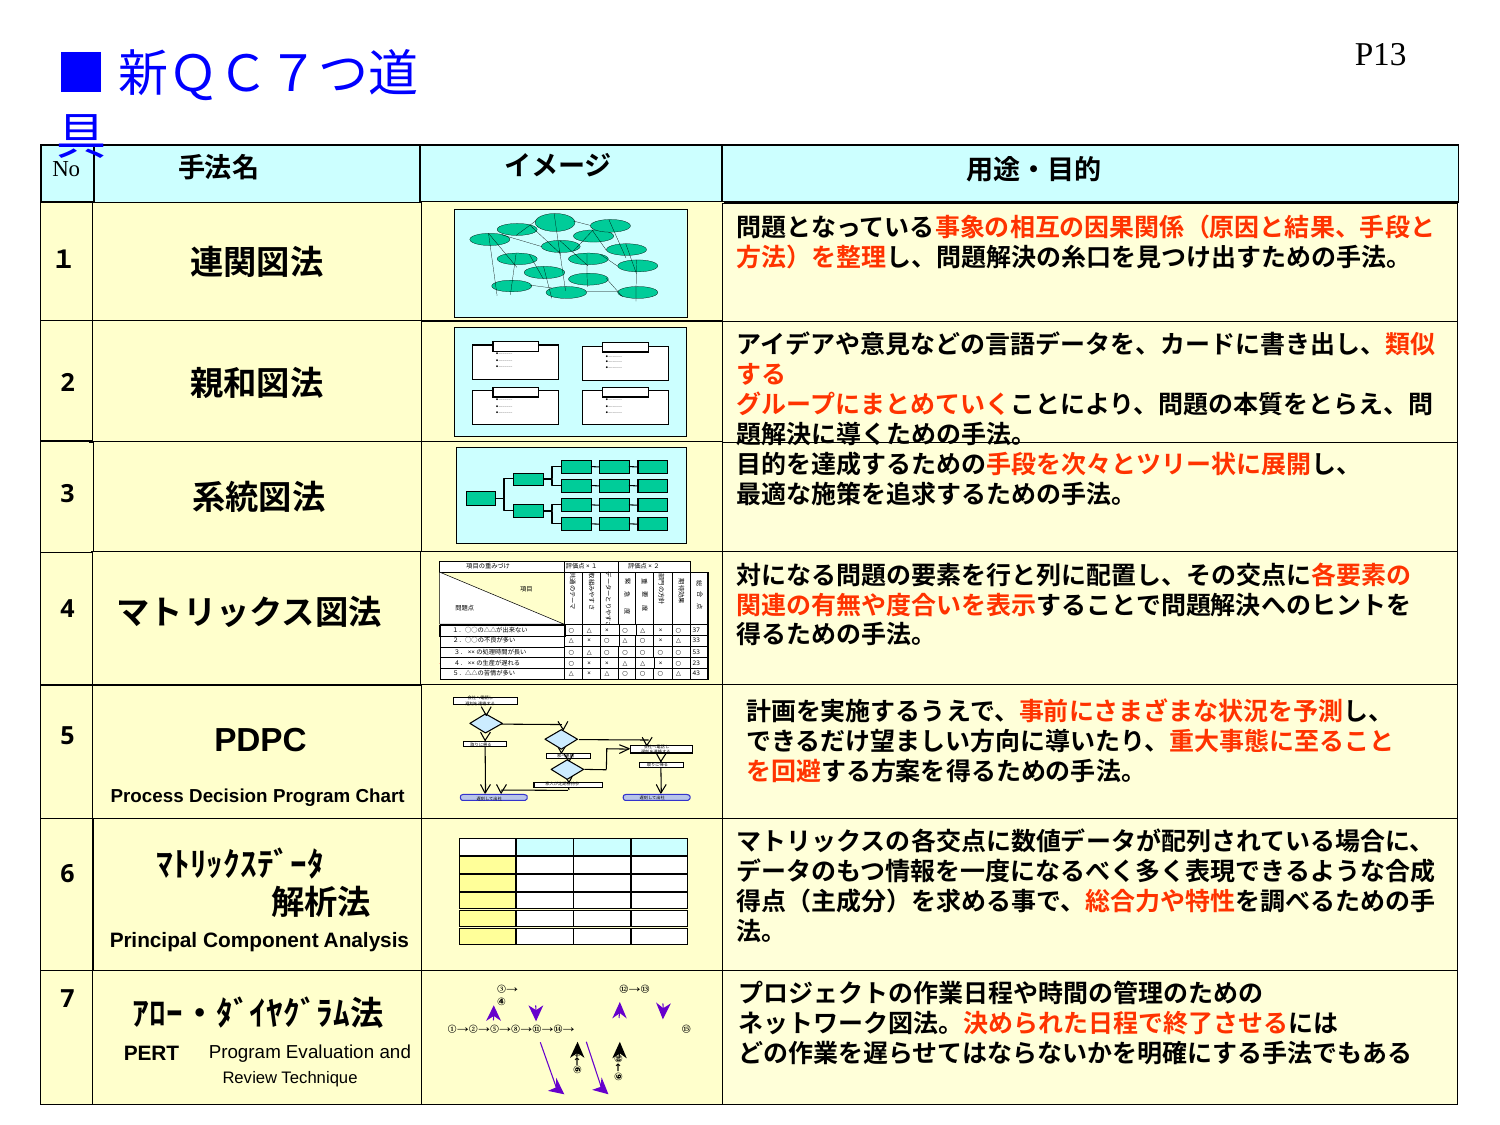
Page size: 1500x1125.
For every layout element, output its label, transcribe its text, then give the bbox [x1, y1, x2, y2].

text_box ○ [640, 636, 646, 645]
text_box [653, 668, 673, 680]
text_box 目的を達成するための手段を次々とツリー状に展開し、 最適な施策を追求するための手法。 [722, 443, 1458, 551]
text_box ○ [640, 669, 646, 678]
text_box 4 [60, 592, 75, 623]
text_box × [587, 658, 592, 667]
text_box [618, 668, 635, 680]
text_box [672, 647, 689, 657]
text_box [421, 201, 725, 321]
text_box アイデアや意見などの言語データを、カードに書き出し、類似する グループにまとめていくことにより、問題の本質をとらえ、問題解決に導くための手法。 [722, 321, 1458, 443]
text_box [40, 202, 93, 320]
text_box [618, 657, 635, 668]
text_box ○ [675, 625, 682, 634]
text_box × [658, 636, 663, 645]
text_box 親和図法 [93, 320, 421, 441]
text_box [421, 441, 722, 551]
text_box ○ [657, 669, 664, 678]
text_box [722, 684, 1458, 818]
text_box × [658, 625, 663, 634]
text_box ○ [604, 647, 610, 656]
text_box [653, 572, 672, 624]
text_box [582, 657, 600, 668]
text_box [618, 561, 691, 572]
text_box [421, 971, 435, 1105]
text_box 度 [641, 605, 649, 612]
text_box 用途・目的 [966, 152, 1102, 185]
text_box [40, 971, 93, 1105]
text_box [420, 144, 722, 202]
text_box [637, 624, 653, 635]
text_box [600, 657, 618, 668]
text_box Process Decision Program Chart [110, 783, 405, 807]
text_box [635, 668, 653, 680]
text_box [453, 695, 693, 802]
text_box [91, 551, 420, 685]
text_box [439, 624, 565, 680]
text_box △ [640, 658, 646, 667]
text_box [40, 818, 93, 971]
text_box [564, 572, 582, 624]
text_box PERT [123, 1039, 180, 1065]
text_box [565, 635, 582, 645]
text_box [635, 572, 653, 624]
text_box 緊 [624, 578, 632, 585]
text_box △ [586, 647, 592, 656]
text_box [722, 144, 1459, 202]
text_box [653, 624, 673, 635]
text_box [439, 561, 564, 573]
text_box 項目の重みづけ [466, 562, 510, 571]
text_box [40, 320, 93, 442]
text_box [618, 645, 635, 657]
text_box [635, 657, 655, 668]
text_box ○ [622, 669, 629, 678]
text_box [673, 624, 690, 635]
text_box [690, 572, 708, 680]
text_box 連関図法 [93, 202, 421, 320]
text_box ○ [568, 625, 575, 634]
text_box [421, 684, 722, 818]
text_box 部門の方針 [657, 573, 666, 605]
text_box [673, 668, 690, 680]
text_box [93, 971, 421, 1105]
text_box [672, 572, 689, 624]
text_box [565, 645, 582, 657]
text_box × [658, 658, 663, 667]
text_box 問題点 [455, 604, 475, 612]
text_box ○ [657, 647, 664, 656]
text_box 項目 [520, 584, 533, 593]
text_box ○ [640, 647, 646, 656]
text_box [93, 685, 421, 818]
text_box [459, 838, 688, 945]
text_box [610, 636, 619, 645]
text_box [600, 668, 618, 680]
text_box 解析法 [271, 880, 387, 921]
text_box 評価点×１ [565, 562, 598, 571]
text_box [439, 650, 543, 665]
text_box △ [622, 658, 628, 667]
text_box △ [622, 636, 628, 645]
text_box △ [675, 669, 681, 678]
text_box [420, 551, 722, 685]
text_box Program Evaluation and [208, 1039, 417, 1063]
text_box [439, 572, 564, 624]
text_box ○ [568, 658, 575, 667]
text_box 要 [641, 591, 649, 598]
text_box ○ [604, 636, 610, 645]
text_box △ [568, 669, 574, 678]
text_box [94, 172, 420, 202]
text_box プロジェクトの作業日程や時間の管理のための ネットワーク図法。決められた日程で終了させるには どの作業を遅らせてはならないかを明確にする手法でもある [777, 977, 1474, 1087]
text_box 評価点×２ [628, 562, 660, 571]
text_box 7 [60, 982, 75, 1013]
text_box [564, 561, 618, 572]
text_box ｱﾛｰ・ﾀﾞｲﾔｸﾞﾗﾑ法 [132, 992, 384, 1033]
text_box 6 [60, 857, 75, 888]
text_box データーとりやすさ [604, 571, 613, 624]
text_box Review Technique [222, 1066, 358, 1087]
text_box 取組みやすさ [588, 573, 596, 611]
text_box [582, 647, 600, 657]
text_box × [587, 669, 592, 678]
text_box ○ [622, 625, 629, 634]
text_box [619, 624, 637, 636]
text_box △ [586, 625, 592, 634]
text_box [655, 657, 673, 668]
text_box Principal Component Analysis [109, 927, 410, 953]
text_box P13 [1340, 24, 1500, 80]
text_box マトリックスの各交点に数値データが配列されている場合に、 データのもつ情報を一度になるべく多く表現できるような合成得点（主成分）を求める事で、総合力や特性を調べるための手法。 [722, 818, 1458, 970]
text_box △ [604, 669, 610, 678]
text_box [600, 624, 619, 636]
text_box △ [675, 636, 681, 645]
text_box [565, 668, 582, 680]
text_box 期待効果 [677, 578, 686, 604]
text_box マトリックス図法 [116, 591, 383, 632]
text_box [777, 1087, 1458, 1105]
text_box 3 [60, 477, 75, 507]
text_box 5 [60, 719, 75, 750]
text_box [40, 442, 93, 552]
text_box [582, 572, 600, 624]
text_box 2 [60, 366, 75, 397]
text_box 対になる問題の要素を行と列に配置し、その交点に各要素の 関連の有無や度合いを表示することで問題解決へのヒントを 得るための手法。 [722, 551, 1458, 684]
text_box [635, 635, 653, 647]
text_box [582, 635, 601, 647]
text_box 系統図法 [93, 441, 421, 551]
text_box [421, 321, 722, 441]
text_box [40, 685, 93, 818]
text_box [582, 668, 600, 680]
text_box ○ [675, 647, 682, 656]
text_box ﾏﾄﾘｯｸｽﾃﾞｰﾀ [156, 843, 380, 884]
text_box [456, 447, 687, 544]
text_box イメージ [504, 148, 612, 181]
text_box [93, 818, 421, 971]
text_box [565, 657, 582, 668]
text_box △ [640, 625, 646, 634]
text_box 問題となっている事象の相互の因果関係（原因と結果、手段と方法）を整理し、問題解決の糸口を見つけ出すための手法。 [725, 203, 1458, 321]
text_box [565, 624, 582, 635]
text_box 度 [623, 608, 632, 615]
text_box PDPC [214, 717, 307, 758]
text_box [40, 144, 94, 202]
text_box [600, 572, 604, 624]
text_box [613, 572, 618, 624]
text_box [777, 970, 1458, 977]
text_box 重 [640, 578, 649, 585]
text_box [582, 624, 600, 635]
text_box 共通のテーマ [569, 572, 577, 611]
text_box 急 [623, 591, 632, 598]
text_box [454, 327, 687, 437]
text_box [635, 647, 653, 657]
text_box [628, 636, 635, 645]
text_box [618, 572, 635, 624]
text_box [435, 967, 777, 1125]
text_box [421, 818, 722, 971]
text_box ■新ＱＣ７つ道具 [42, 30, 468, 172]
text_box [40, 552, 93, 685]
text_box ○ [622, 647, 629, 656]
text_box １ [51, 243, 76, 274]
text_box [673, 657, 690, 668]
text_box 手法名 [178, 172, 260, 183]
text_box △ [568, 636, 574, 645]
text_box ○ [675, 658, 682, 667]
text_box No [52, 172, 81, 181]
text_box [673, 635, 690, 647]
text_box ○ [568, 647, 575, 656]
text_box [600, 645, 618, 657]
text_box 計画を実施するうえで、事前にさまざまな状況を予測し、できるだけ望ましい方向に導いたり、重大事態に至ることを回避する方案を得るための手法。 [731, 688, 1423, 793]
text_box [653, 647, 672, 657]
text_box [653, 635, 673, 647]
text_box × [587, 636, 592, 645]
